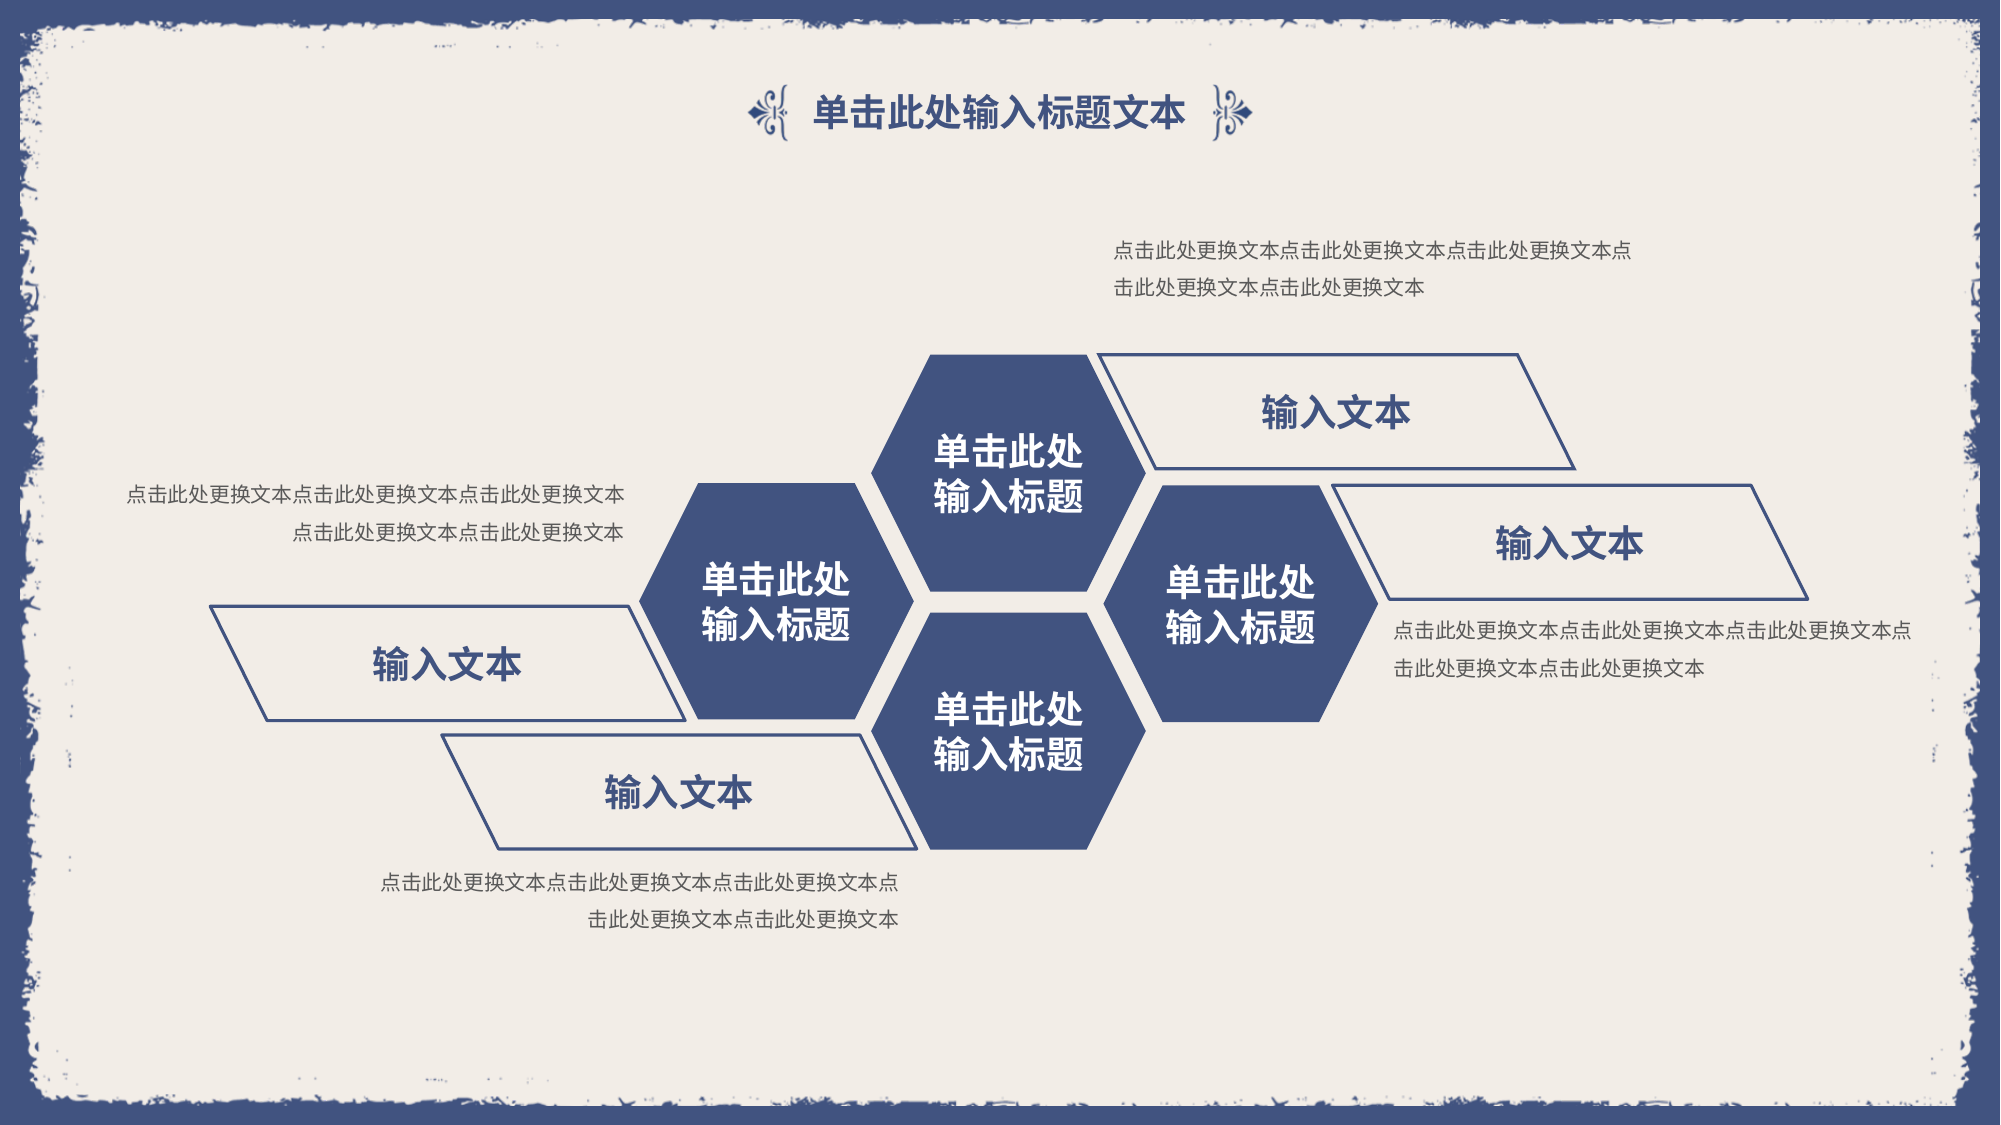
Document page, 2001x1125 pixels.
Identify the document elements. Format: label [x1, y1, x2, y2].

picture [1204, 93, 1262, 134]
text_box [0, 6, 2000, 1119]
picture [738, 93, 796, 134]
